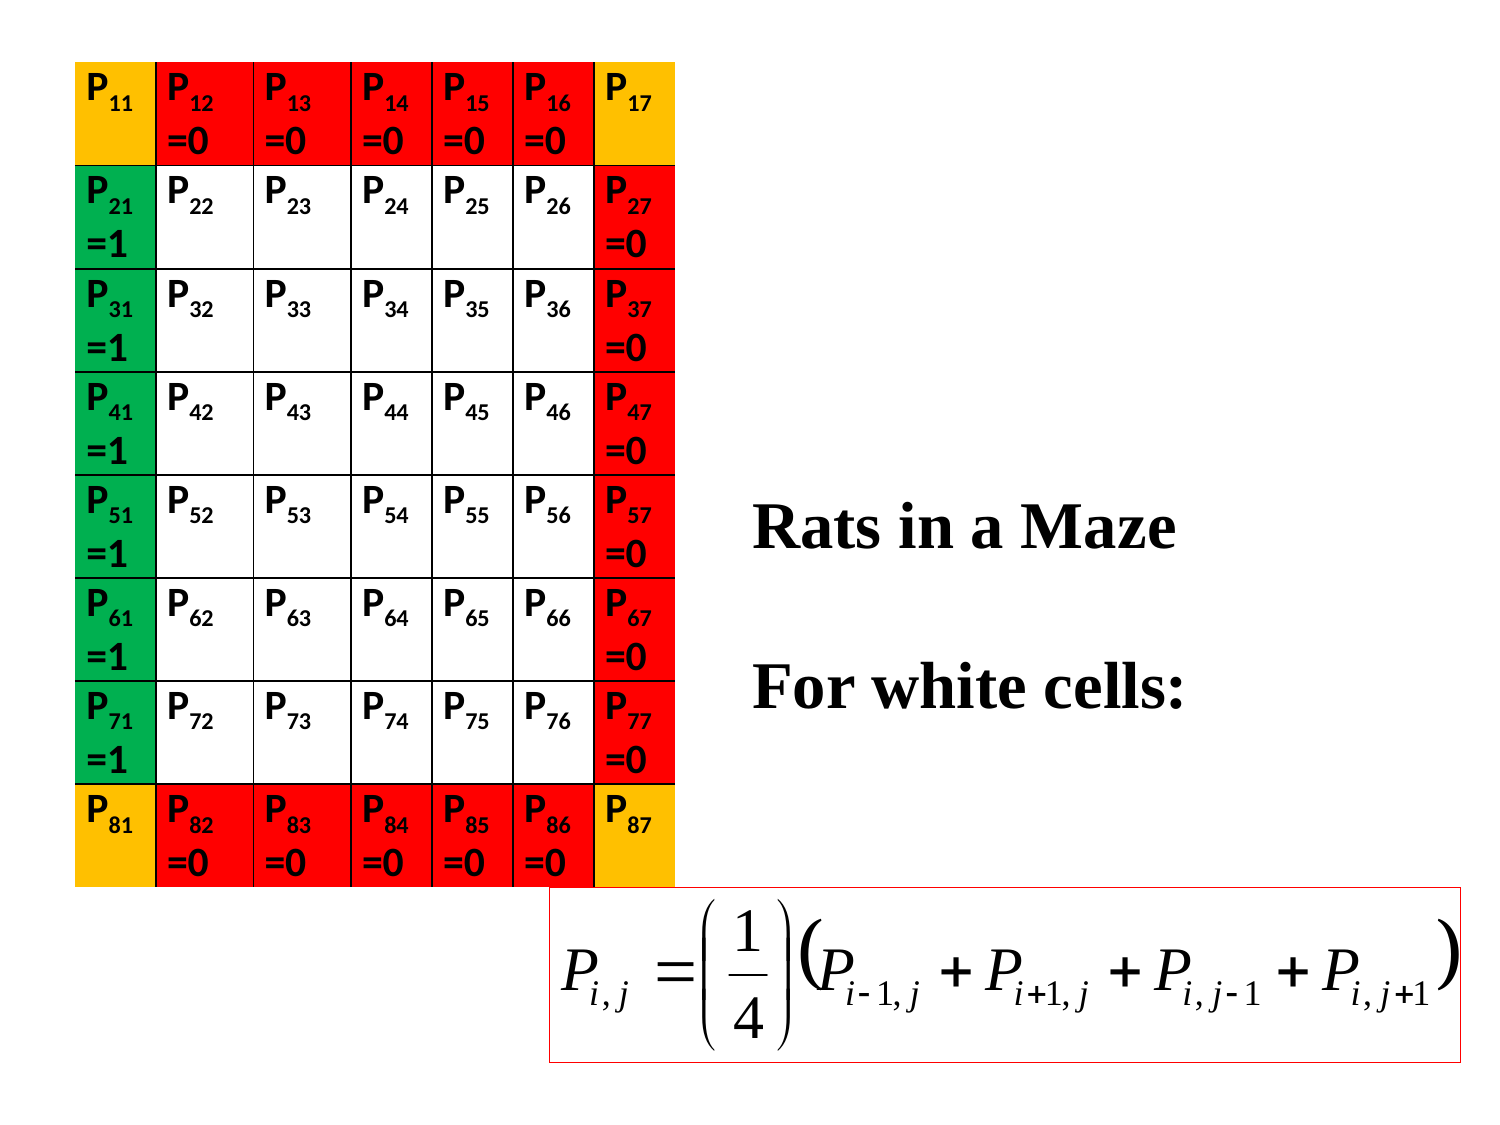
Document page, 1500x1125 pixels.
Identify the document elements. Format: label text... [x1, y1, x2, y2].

table_cell P82 =0 [157, 785, 253, 887]
table_cell P63 [254, 579, 350, 680]
table_cell P31 =1 [75, 270, 155, 371]
table_cell P62 [157, 579, 253, 680]
table_cell P25 [433, 166, 512, 268]
table_cell P71 =1 [75, 682, 155, 783]
table_cell P72 [157, 682, 253, 783]
table_header P16 =0 [514, 62, 593, 165]
table_cell P81 [75, 785, 155, 887]
table_cell P76 [514, 682, 593, 783]
table_cell P77 =0 [595, 682, 675, 783]
table_cell P45 [433, 373, 512, 474]
table_cell P46 [514, 373, 593, 474]
table_cell P26 [514, 166, 593, 268]
table_cell P43 [254, 373, 350, 474]
table_header P13 =0 [254, 62, 350, 165]
table_cell P24 [352, 166, 431, 268]
table_cell P27 =0 [595, 166, 675, 268]
table_cell P23 [254, 166, 350, 268]
table_cell P35 [433, 270, 512, 371]
table_cell P42 [157, 373, 253, 474]
table_cell P66 [514, 579, 593, 680]
table_cell P41 =1 [75, 373, 155, 474]
table_cell P85 =0 [433, 785, 512, 887]
table_cell P53 [254, 476, 350, 577]
table_cell P74 [352, 682, 431, 783]
table_cell P36 [514, 270, 593, 371]
table_cell P32 [157, 270, 253, 371]
table_cell P75 [433, 682, 512, 783]
table_cell P55 [433, 476, 512, 577]
table_cell P33 [254, 270, 350, 371]
table_header P14 =0 [352, 62, 431, 165]
text_box Rats in a Maze For white cells: [737, 474, 1325, 790]
table_cell P56 [514, 476, 593, 577]
table_cell P61 =1 [75, 579, 155, 680]
table_cell P87 [595, 785, 675, 885]
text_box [549, 887, 1462, 1063]
table_cell P54 [352, 476, 431, 577]
table_cell P83 =0 [254, 785, 350, 887]
table_header P12 =0 [157, 62, 253, 165]
table_cell P51 =1 [75, 476, 155, 577]
table_header P15 =0 [433, 62, 512, 165]
table_cell P57 =0 [595, 476, 675, 577]
table_cell P65 [433, 579, 512, 680]
table_cell P84 =0 [352, 785, 431, 887]
table_cell P52 [157, 476, 253, 577]
table_cell P44 [352, 373, 431, 474]
table_cell P34 [352, 270, 431, 371]
table_cell P64 [352, 579, 431, 680]
table_header P17 [595, 62, 675, 165]
table_cell P47 =0 [595, 373, 675, 474]
table_header P11 [75, 62, 155, 165]
table_cell P86 =0 [514, 785, 593, 887]
table_cell P22 [157, 166, 253, 268]
table_cell P21 =1 [75, 166, 155, 268]
table_cell P37 =0 [595, 270, 675, 371]
table_cell P67 =0 [595, 579, 675, 680]
table_cell P73 [254, 682, 350, 783]
